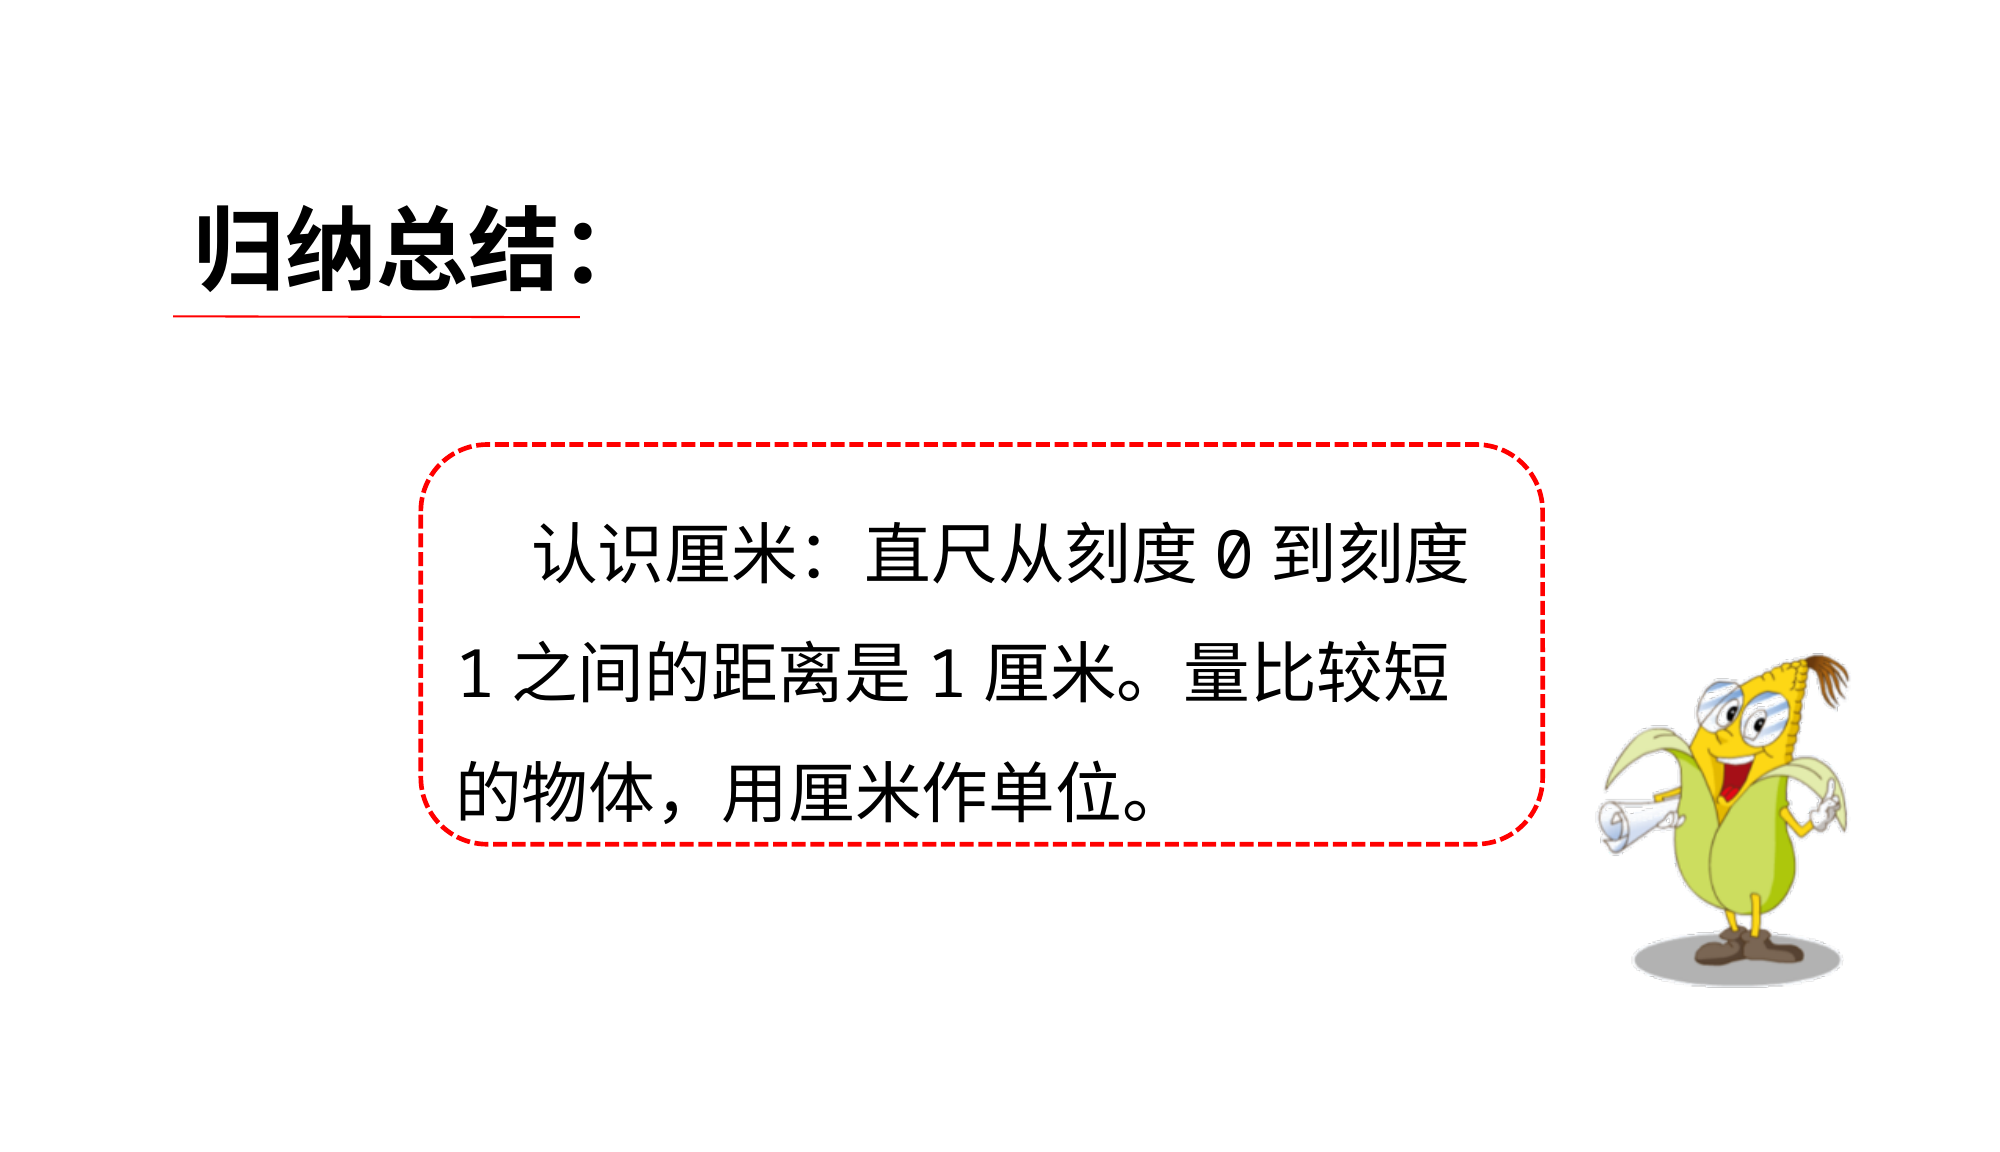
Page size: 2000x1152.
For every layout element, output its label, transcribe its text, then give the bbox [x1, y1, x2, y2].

picture [1593, 652, 1855, 991]
text_box 认识厘米：直尺从刻度0到刻度1之间的距离是1厘米。量比较短的物体，用厘米作单位。 [420, 444, 1543, 845]
text_box 归纳总结： [173, 182, 673, 313]
